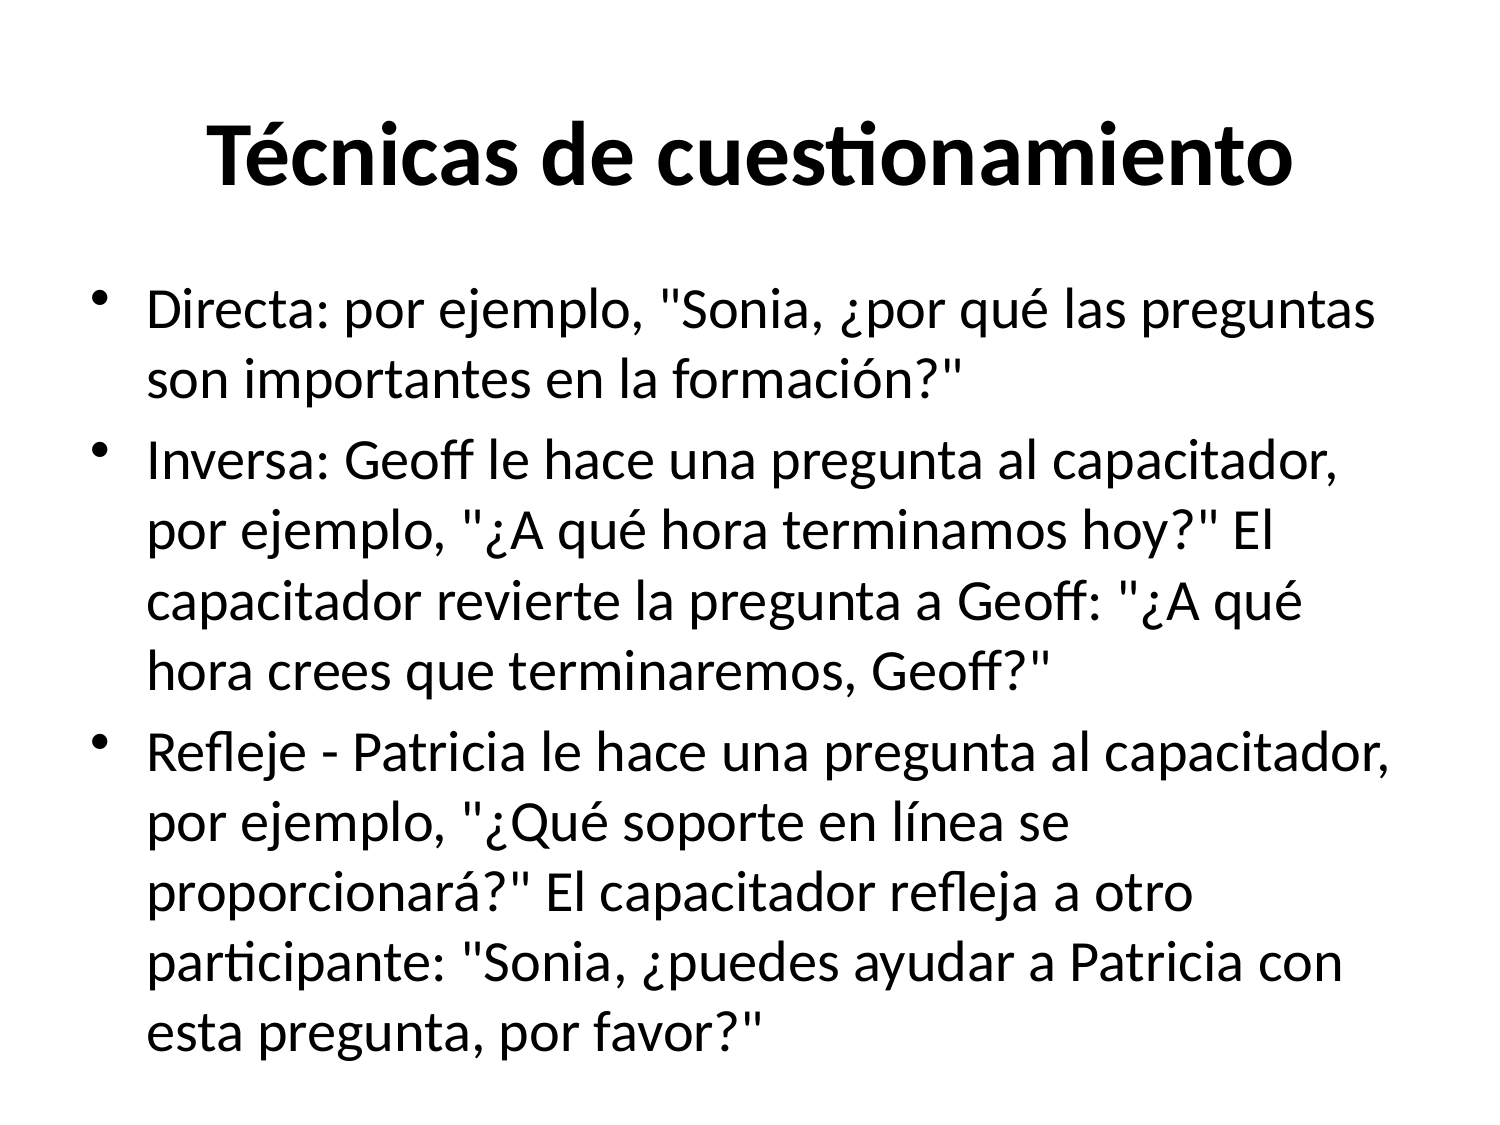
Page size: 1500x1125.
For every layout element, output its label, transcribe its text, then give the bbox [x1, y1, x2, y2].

list Directa: por ejemplo, "Sonia, ¿por qué las preguntas son importantes en la formación?" Inversa: Geoff le hace una pregunta al capacitador, por ejemplo, "¿A qué hora terminamos hoy?" El capacitador revierte la pregunta a Geoff: "¿A qué hora crees que terminaremos, Geoff?" Refleje - Patricia le hace una pregunta al capacitador, por ejemplo, "¿Qué soporte en línea se proporcionará?" El capacitador refleja a otro participante: "Sonia, ¿puedes ayudar a Patricia con esta pregunta, por favor?" [74, 262, 1426, 1006]
title Técnicas de cuestionamiento [76, 54, 1427, 244]
